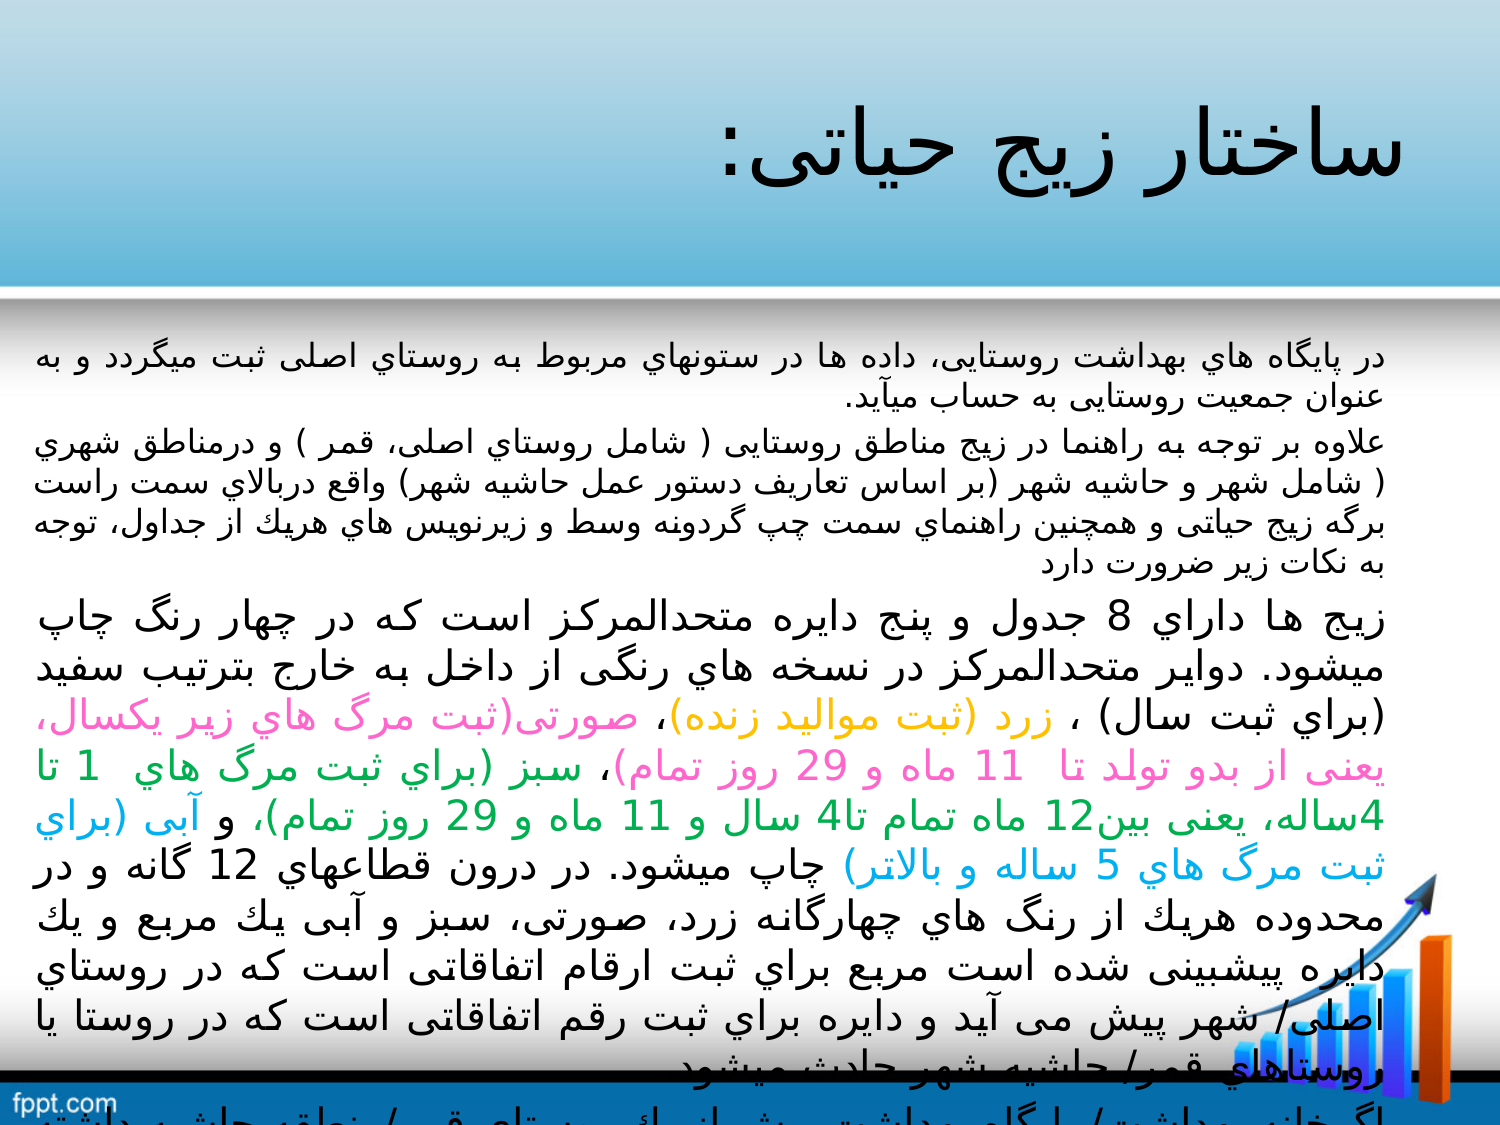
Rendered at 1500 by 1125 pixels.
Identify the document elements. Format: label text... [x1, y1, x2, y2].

title ساختار زیج حیاتی: [75, 45, 1425, 233]
picture [0, 0, 1500, 1125]
list در پایگاه هاي بهداشت روستایی، داده ها در ستونهاي مربوط به روستاي اصلی ثبت میگردد و به عنوان جمعيت روستایی به حساب میآید. علاوه بر توجه به راهنما در زیج مناطق روستایی ( شامل روستاي اصلی، قمر ) و درمناطق شهري ( شامل شهر و حاشيه شهر (بر اساس تعاریف دستور عمل حاشيه شهر) واقع دربالاي سمت راست برگه زیج حياتی و همچنين راهنماي سمت چپ گردونه وسط و زیرنویس هاي هریك از جداول، توجه به نکات زیر ضرورت دارد زیج ها داراي 8 جدول و پنج دایره متحدالمركز است كه در چهار رنگ چاپ میشود. دوایر متحدالمركز در نسخه هاي رنگی از داخل به خارج بترتيب سفيد (براي ثبت سال) ، زرد (ثبت مواليد زنده)، صورتی(ثبت مرگ هاي زیر یکسال، یعنی از بدو تولد تا 11 ماه و 29 روز تمام)، سبز (براي ثبت مرگ هاي 1 تا 4ساله، یعنی بين12 ماه تمام تا4 سال و 11 ماه و 29 روز تمام)، و آبی (براي ثبت مرگ هاي 5 ساله و بالاتر) چاپ میشود. در درون قطاعهاي 12 گانه و در محدوده هریك از رنگ هاي چهارگانه زرد، صورتی، سبز و آبی یك مربع و یك دایره پيشبينی شده است مربع براي ثبت ارقام اتفاقاتی است كه در روستاي اصلی/ شهر پيش می آید و دایره براي ثبت رقم اتفاقاتی است كه در روستا یا روستاهاي قمر/ حاشيه شهر حادث میشود. اگرخانه بهداشت/ پایگاه بهداشت بيش از یك روستاي قمر/منطقه حاشيه داشته باشد مجموع داده هاي آنها در همان یك دایره ثبت میشود. [17, 326, 1402, 1083]
